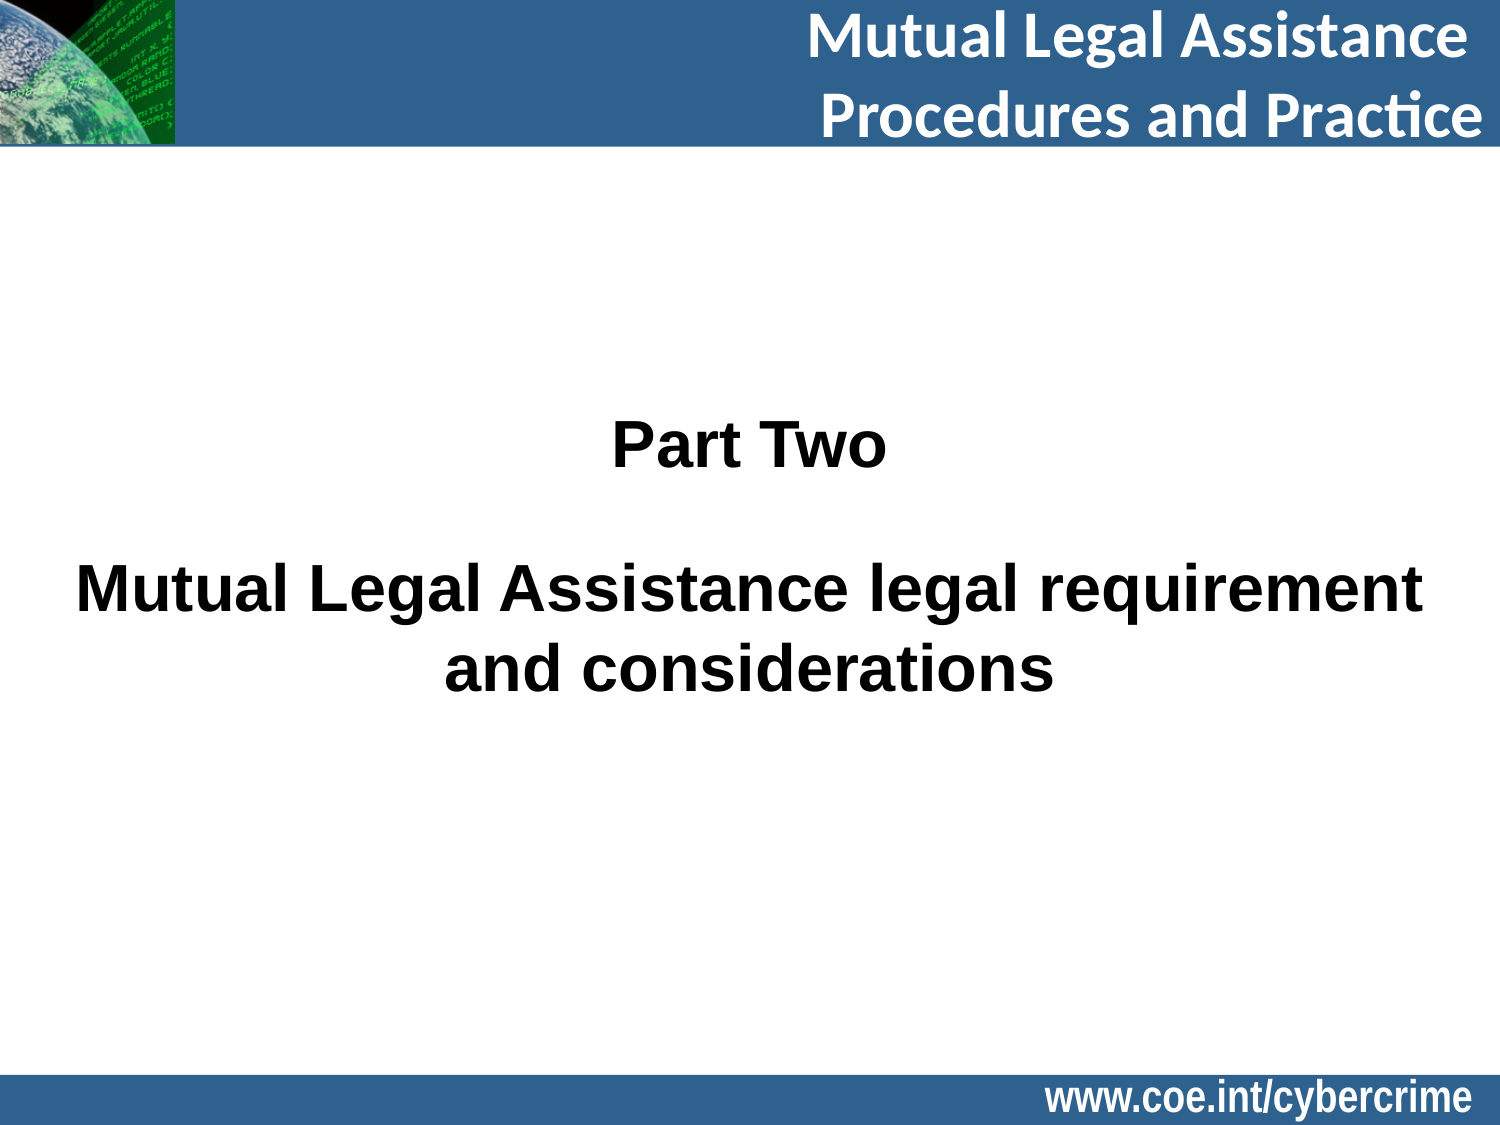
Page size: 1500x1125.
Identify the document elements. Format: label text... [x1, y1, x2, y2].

picture [0, 0, 175, 144]
text_box Mutual Legal Assistance Procedures and Practice [177, 0, 1500, 149]
text_box [0, 1073, 1030, 1125]
text_box Part Two Mutual Legal Assistance legal requirement and considerations [50, 409, 1450, 713]
text_box www.coe.int/cybercrime [1030, 1059, 1500, 1125]
